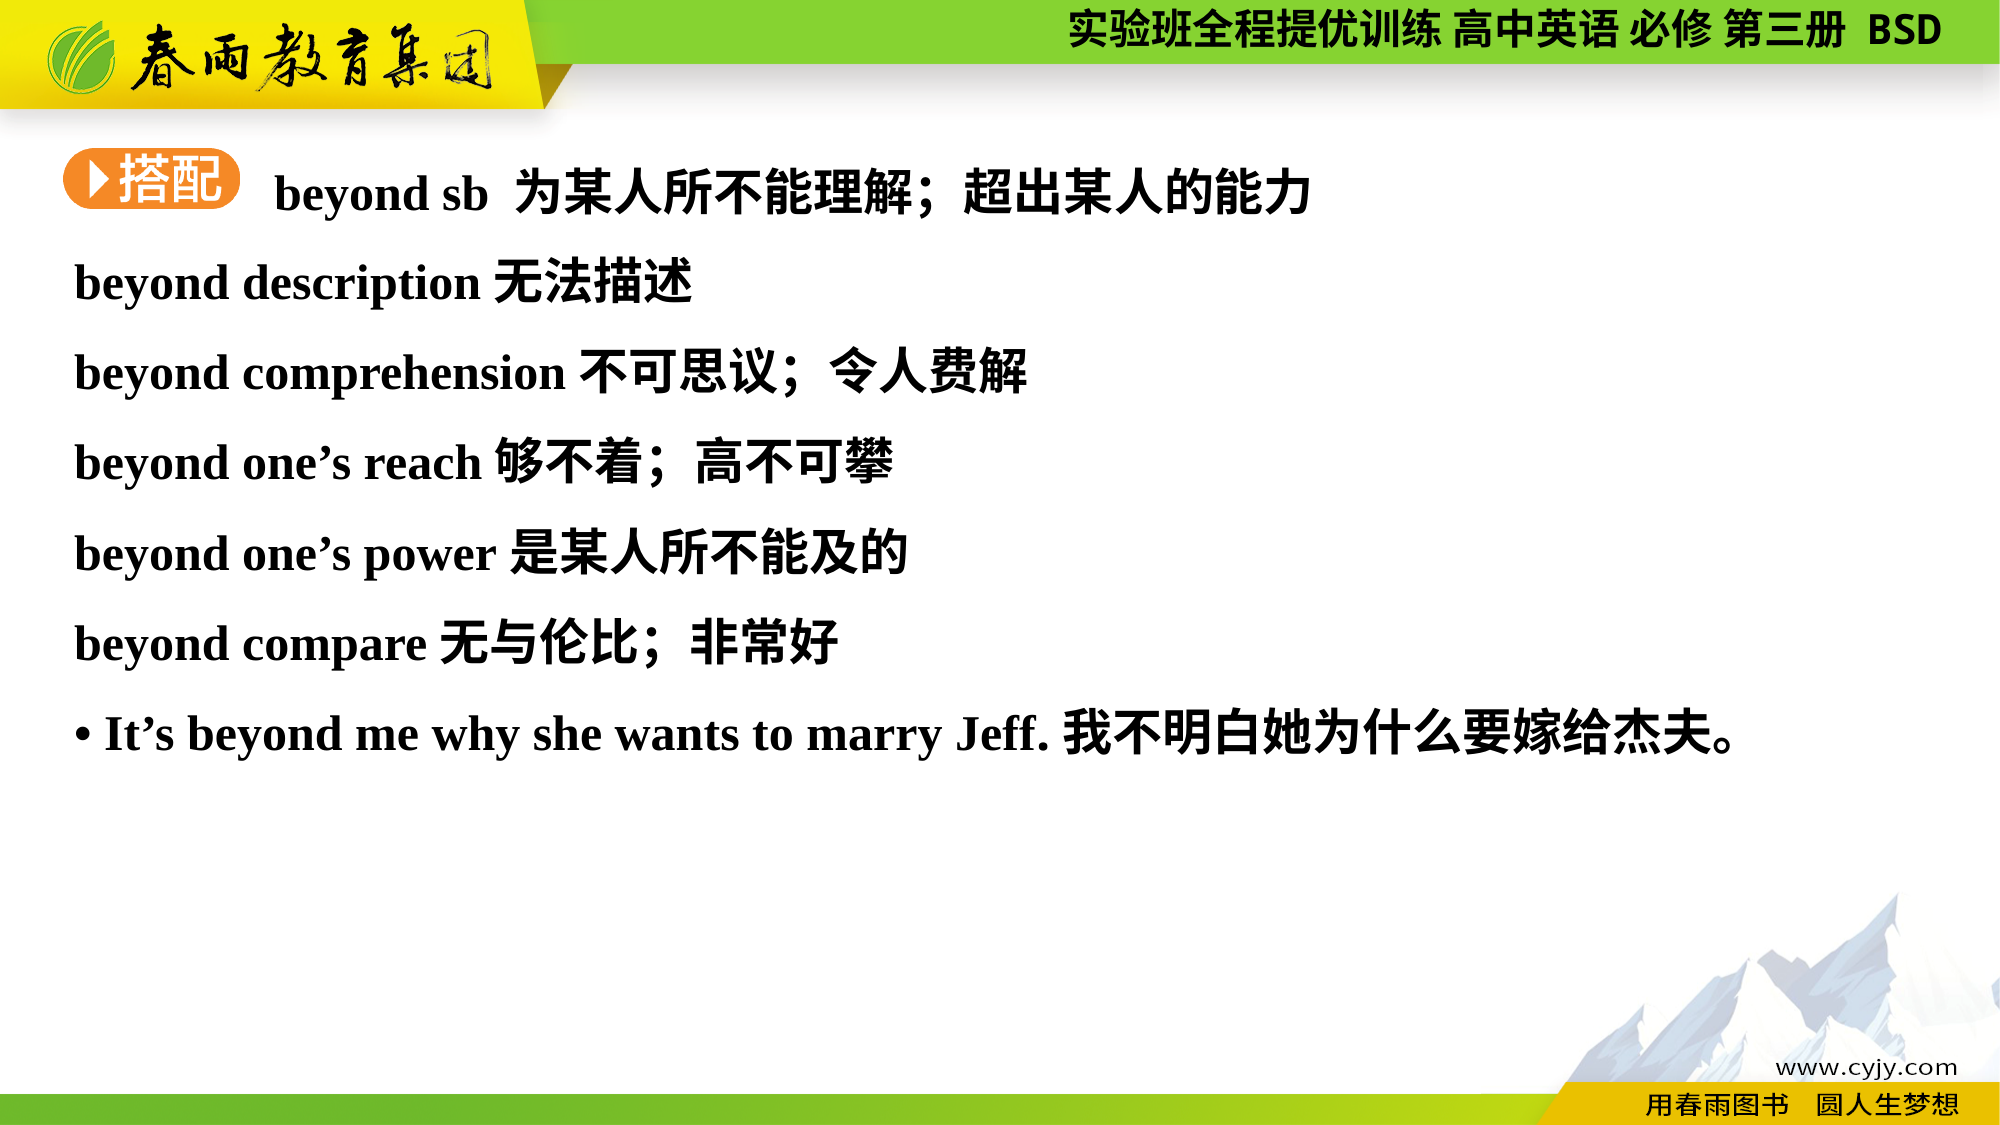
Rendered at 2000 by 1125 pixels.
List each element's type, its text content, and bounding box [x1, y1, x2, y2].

list beyond sb 为某人所不能理解；超出某人的能力 beyond description无法描述 beyond comprehension不可思议；令人费解 beyond one’s reach够不着；高不可攀 beyond one’s power是某人所不能及的 beyond compare无与伦比；非常好 • It’s beyond me why she wants to marry Jeff.我不明白她为什么要嫁给杰夫。 [59, 122, 1944, 763]
picture [0, 0, 2000, 1125]
